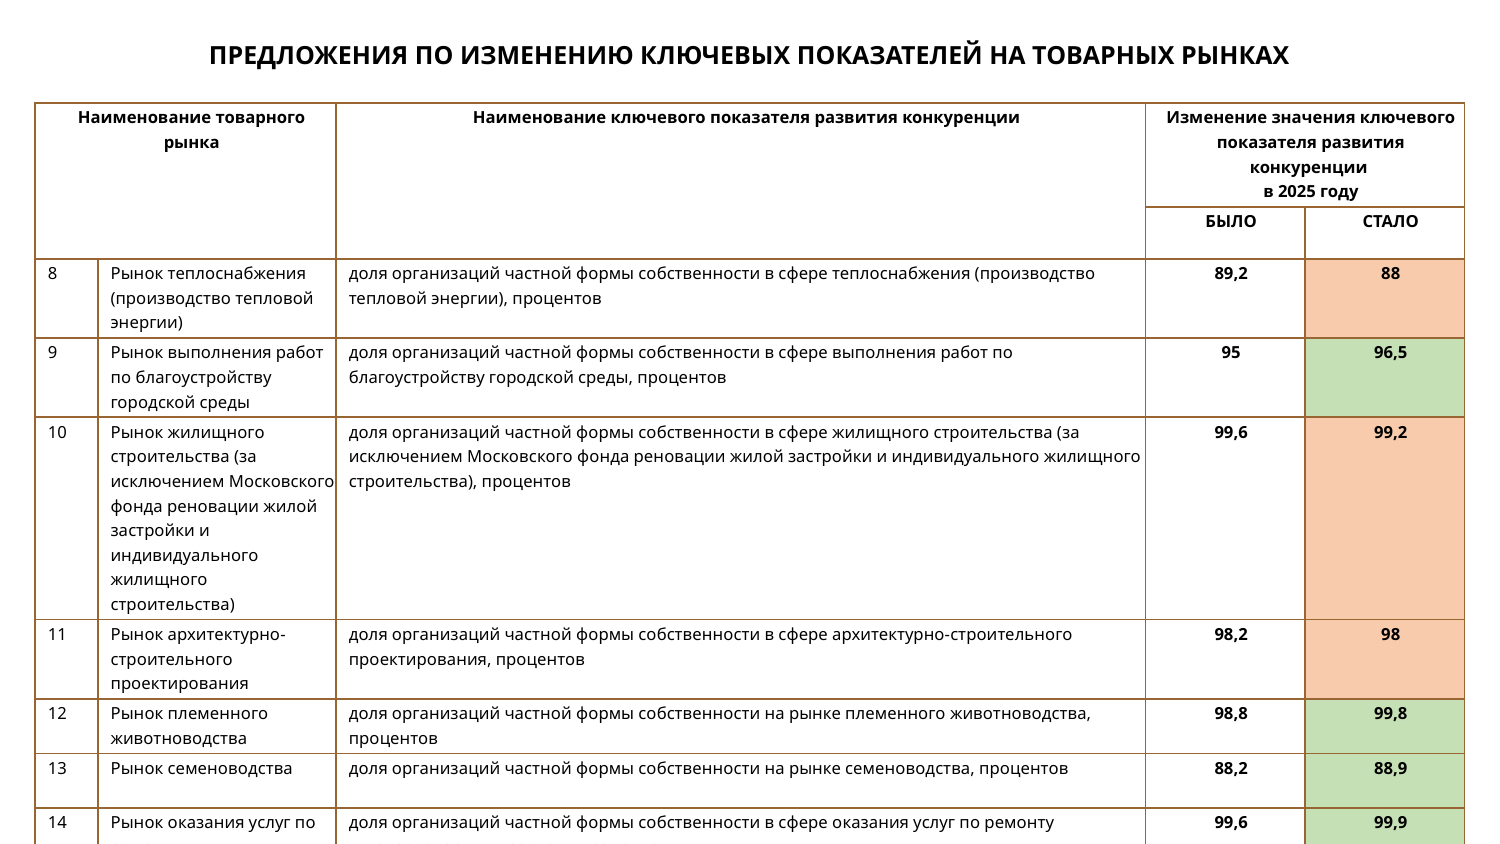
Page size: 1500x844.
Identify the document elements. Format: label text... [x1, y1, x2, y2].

table_cell 14 [36, 809, 97, 844]
table_cell 96,5 [1306, 339, 1464, 416]
table_cell 98,8 [1146, 700, 1304, 753]
table_cell 88,2 [1146, 754, 1304, 807]
table_cell 11 [36, 620, 97, 698]
table_cell Рынок теплоснабжения (производство тепловой энергии) [99, 260, 335, 337]
table_cell 10 [36, 418, 97, 619]
table_cell 89,2 [1146, 260, 1304, 337]
table_cell 88,9 [1306, 754, 1464, 807]
table_cell Рынок выполнения работ по благоустройству городской среды [99, 339, 335, 416]
table_cell Рынок архитектурно-строительного проектирования [99, 620, 335, 698]
table_cell доля организаций частной формы собственности в сфере выполнения работ по благоустройству городской среды, процентов [337, 339, 1145, 416]
table_cell 9 [36, 339, 97, 416]
table_header Изменение значения ключевого показателя развития конкуренции в 2025 году [1146, 104, 1464, 206]
table_cell Рынок племенного животноводства [99, 700, 335, 753]
table_cell 99,9 [1306, 809, 1464, 844]
table_cell 95 [1146, 339, 1304, 416]
table_cell СТАЛО [1306, 208, 1464, 258]
table_cell 99,2 [1306, 418, 1464, 619]
table_cell доля организаций частной формы собственности в сфере теплоснабжения (производство тепловой энергии), процентов [337, 260, 1145, 337]
table_cell доля организаций частной формы собственности в сфере оказания услуг по ремонту автотранспортных средств, процентов [337, 809, 1145, 844]
table_cell 13 [36, 754, 97, 807]
table_header Наименование ключевого показателя развития конкуренции [337, 104, 1145, 258]
table_cell 98,2 [1146, 620, 1304, 698]
table_cell Рынок семеноводства [99, 754, 335, 807]
table_cell Рынок оказания услуг по ремонту автотранспортных средств [99, 809, 335, 844]
table_cell 88 [1306, 260, 1464, 337]
table_header Наименование товарного рынка [36, 104, 335, 258]
table_cell доля организаций частной формы собственности в сфере архитектурно-строительного проектирования, процентов [337, 620, 1145, 698]
table_cell Рынок жилищного строительства (за исключением Московского фонда реновации жилой застройки и индивидуального жилищного строительства) [99, 418, 335, 619]
table_cell 12 [36, 700, 97, 753]
table_cell 99,6 [1146, 418, 1304, 619]
table_cell 8 [36, 260, 97, 337]
table_cell доля организаций частной формы собственности в сфере жилищного строительства (за исключением Московского фонда реновации жилой застройки и индивидуального жилищного строительства), процентов [337, 418, 1145, 619]
table_cell доля организаций частной формы собственности на рынке племенного животноводства, процентов [337, 700, 1145, 753]
table_cell БЫЛО [1146, 208, 1304, 258]
table_cell 99,6 [1146, 809, 1304, 844]
table_cell 99,8 [1306, 700, 1464, 753]
table_cell 98 [1306, 620, 1464, 698]
table_cell доля организаций частной формы собственности на рынке семеноводства, процентов [337, 754, 1145, 807]
text_box ПРЕДЛОЖЕНИЯ ПО ИЗМЕНЕНИЮ КЛЮЧЕВЫХ ПОКАЗАТЕЛЕЙ НА ТОВАРНЫХ РЫНКАХ [35, 32, 1465, 77]
